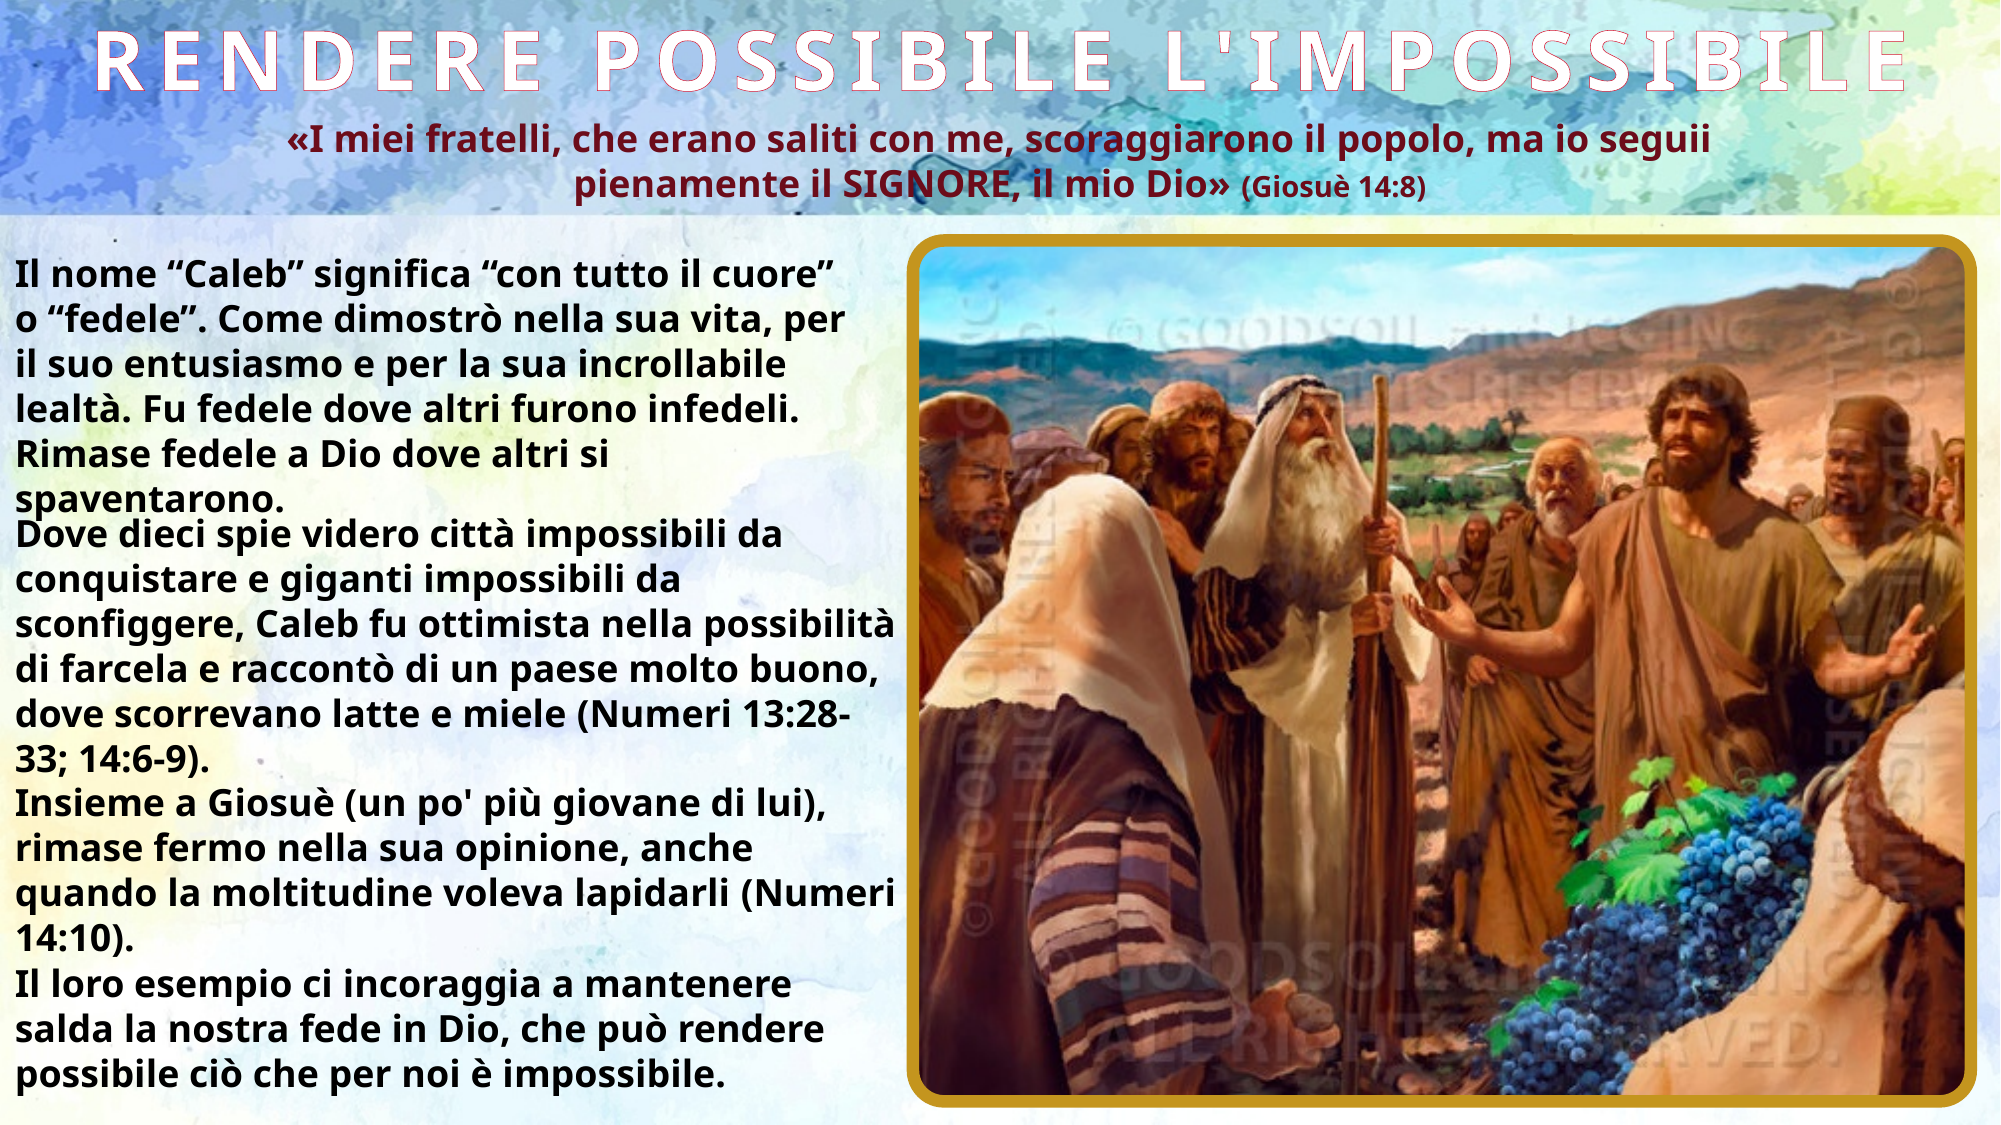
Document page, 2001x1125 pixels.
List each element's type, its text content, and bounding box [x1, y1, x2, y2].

picture [0, 0, 2001, 1125]
text_box RENDERE POSSIBILE L'IMPOSSIBILE [0, 0, 2000, 115]
text_box Il loro esempio ci incoraggia a mantenere salda la nostra fede in Dio, che può rendere possibile ciò che per noi è impossibile. [0, 966, 871, 1103]
text_box Dove dieci spie videro città impossibili da conquistare e giganti impossibili da sconfiggere, Caleb fu ottimista nella possibilità di farcela e raccontò di un paese molto buono, dove scorrevano latte e miele (Numeri 13:28-33; 14:6-9). [0, 502, 912, 788]
text_box «I miei fratelli, che erano saliti con me, scoraggiarono il popolo, ma io seguii pienamente il SIGNORE, il mio Dio» (Giosuè 14:8) [209, 107, 1791, 213]
text_box Il nome “Caleb” significa “con tutto il cuore” o “fedele”. Come dimostrò nella sua vita, per il suo entusiasmo e per la sua incrollabile lealtà. Fu fedele dove altri furono infedeli. Rimase fedele a Dio dove altri si spaventarono. [0, 242, 871, 502]
text_box Insieme a Giosuè (un po' più giovane di lui), rimase fermo nella sua opinione, anche quando la moltitudine voleva lapidarli (Numeri 14:10). [0, 788, 912, 966]
